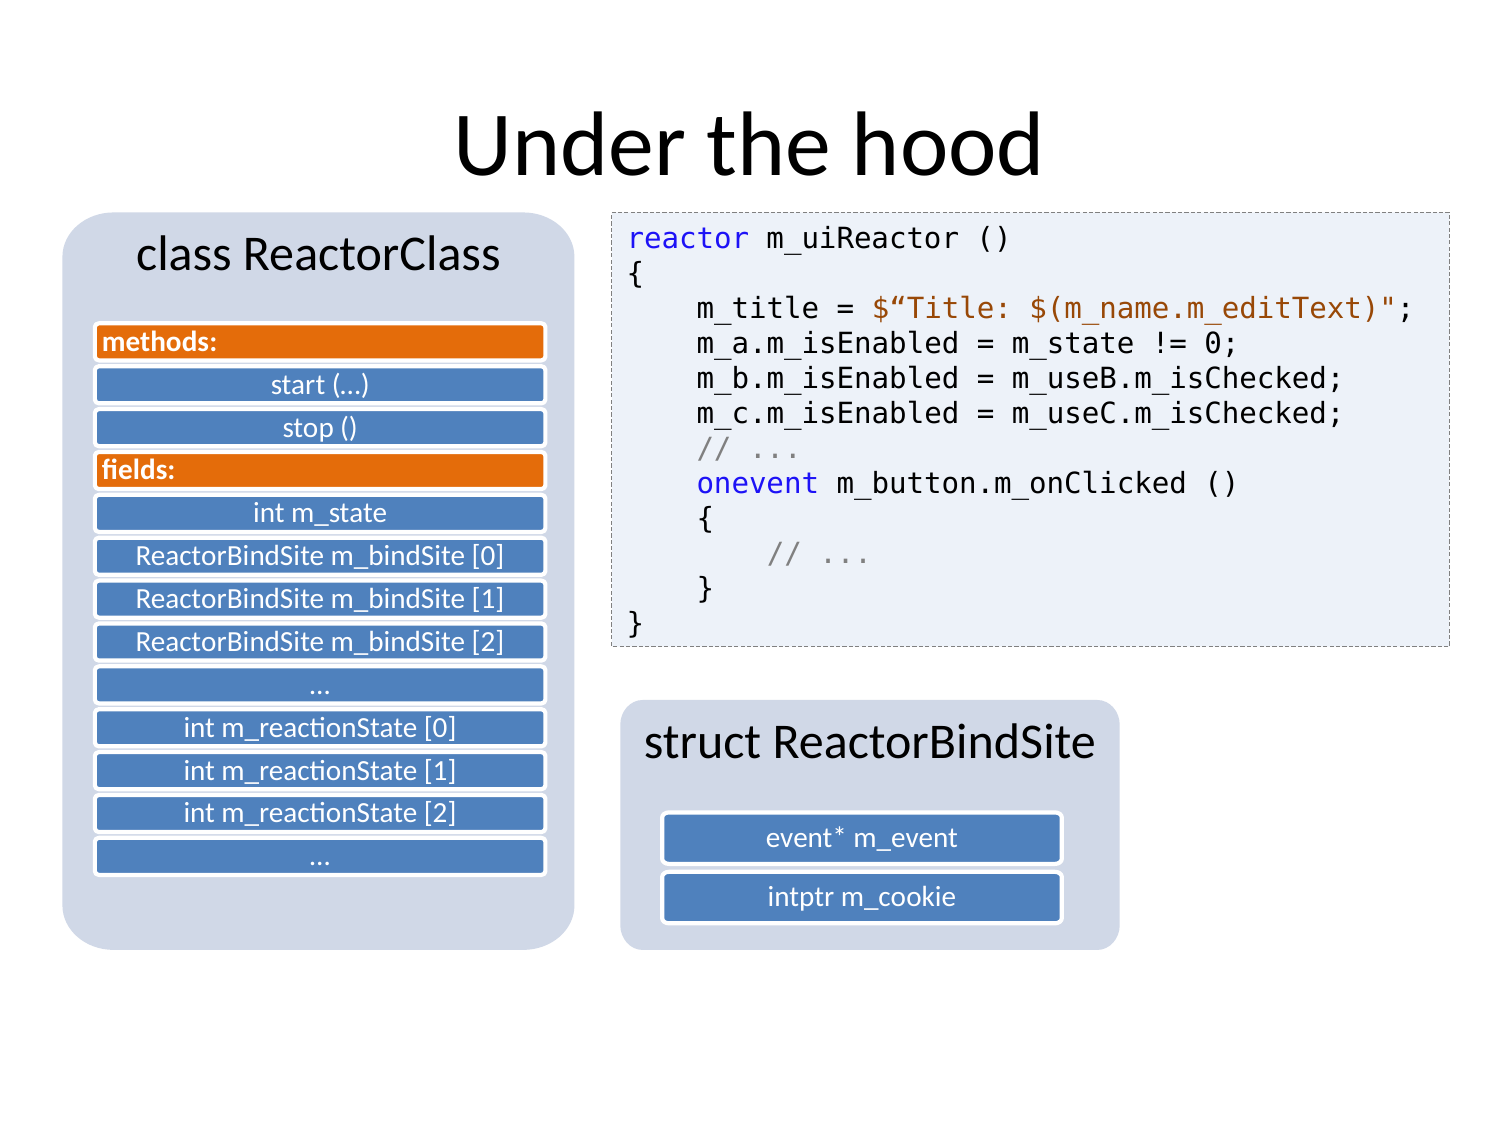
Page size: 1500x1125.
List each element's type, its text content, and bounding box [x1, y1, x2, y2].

text_box ReactorBindSite m_bindSite [2] [92, 621, 548, 663]
text_box reactor m_uiReactor () { m_title = $“Title: $(m_name.m_editText)"; m_a.m_isEnabled = m_state != 0; m_b.m_isEnabled = m_useB.m_isChecked; m_c.m_isEnabled = m_useC.m_isChecked; // ... onevent m_button.m_onClicked () { // ... } } [611, 212, 1450, 647]
text_box intptr m_cookie [660, 869, 1064, 926]
text_box ReactorBindSite m_bindSite [1] [92, 578, 548, 620]
text_box start (…) [92, 364, 548, 406]
text_box … [92, 664, 548, 706]
text_box event* m_event [660, 810, 1064, 867]
text_box int m_state [92, 492, 548, 535]
text_box … [92, 835, 548, 878]
text_box class ReactorClass [62, 212, 575, 950]
text_box int m_reactionState [2] [92, 792, 548, 835]
text_box methods: [92, 321, 548, 363]
text_box ReactorBindSite m_bindSite [0] [92, 535, 548, 577]
text_box stop () [92, 406, 548, 449]
text_box int m_reactionState [0] [92, 707, 548, 749]
text_box struct ReactorBindSite [620, 699, 1120, 950]
text_box int m_reactionState [1] [92, 749, 548, 792]
title Under the hood [75, 45, 1425, 233]
text_box fields: [92, 449, 548, 492]
